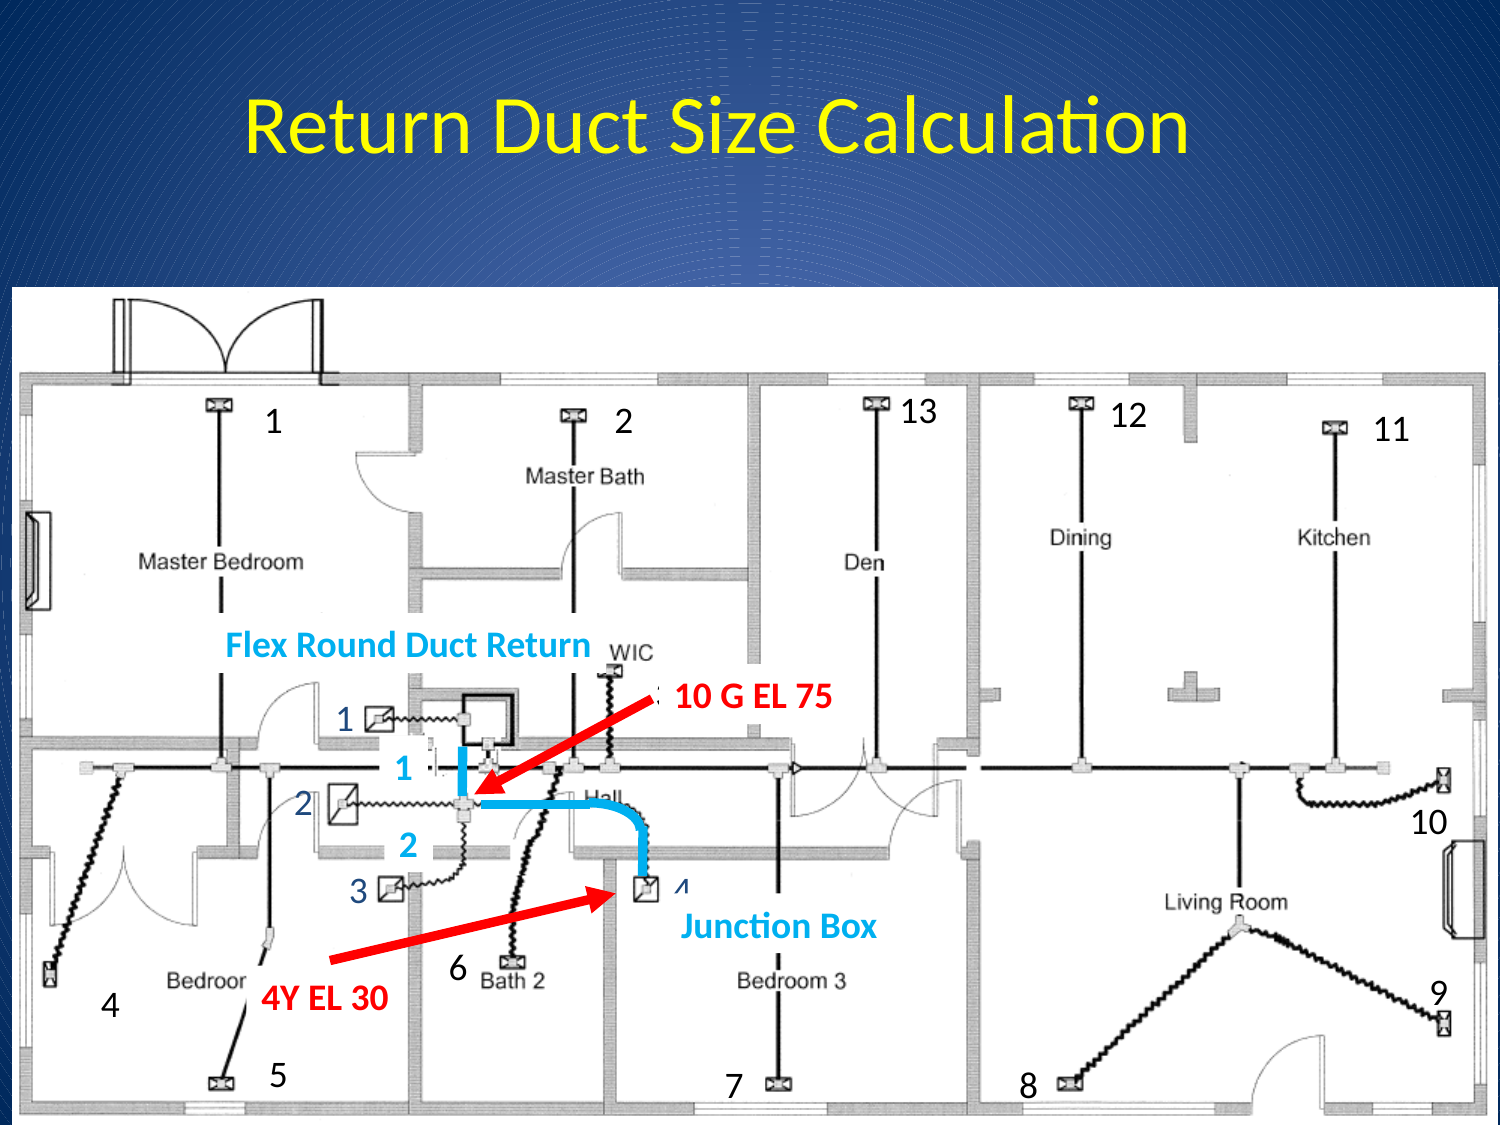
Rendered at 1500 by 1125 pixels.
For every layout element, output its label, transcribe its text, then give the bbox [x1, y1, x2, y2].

text_box Return Duct Size Calculation [228, 62, 1207, 178]
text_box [329, 893, 616, 961]
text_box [473, 698, 653, 795]
picture [12, 287, 1499, 1125]
